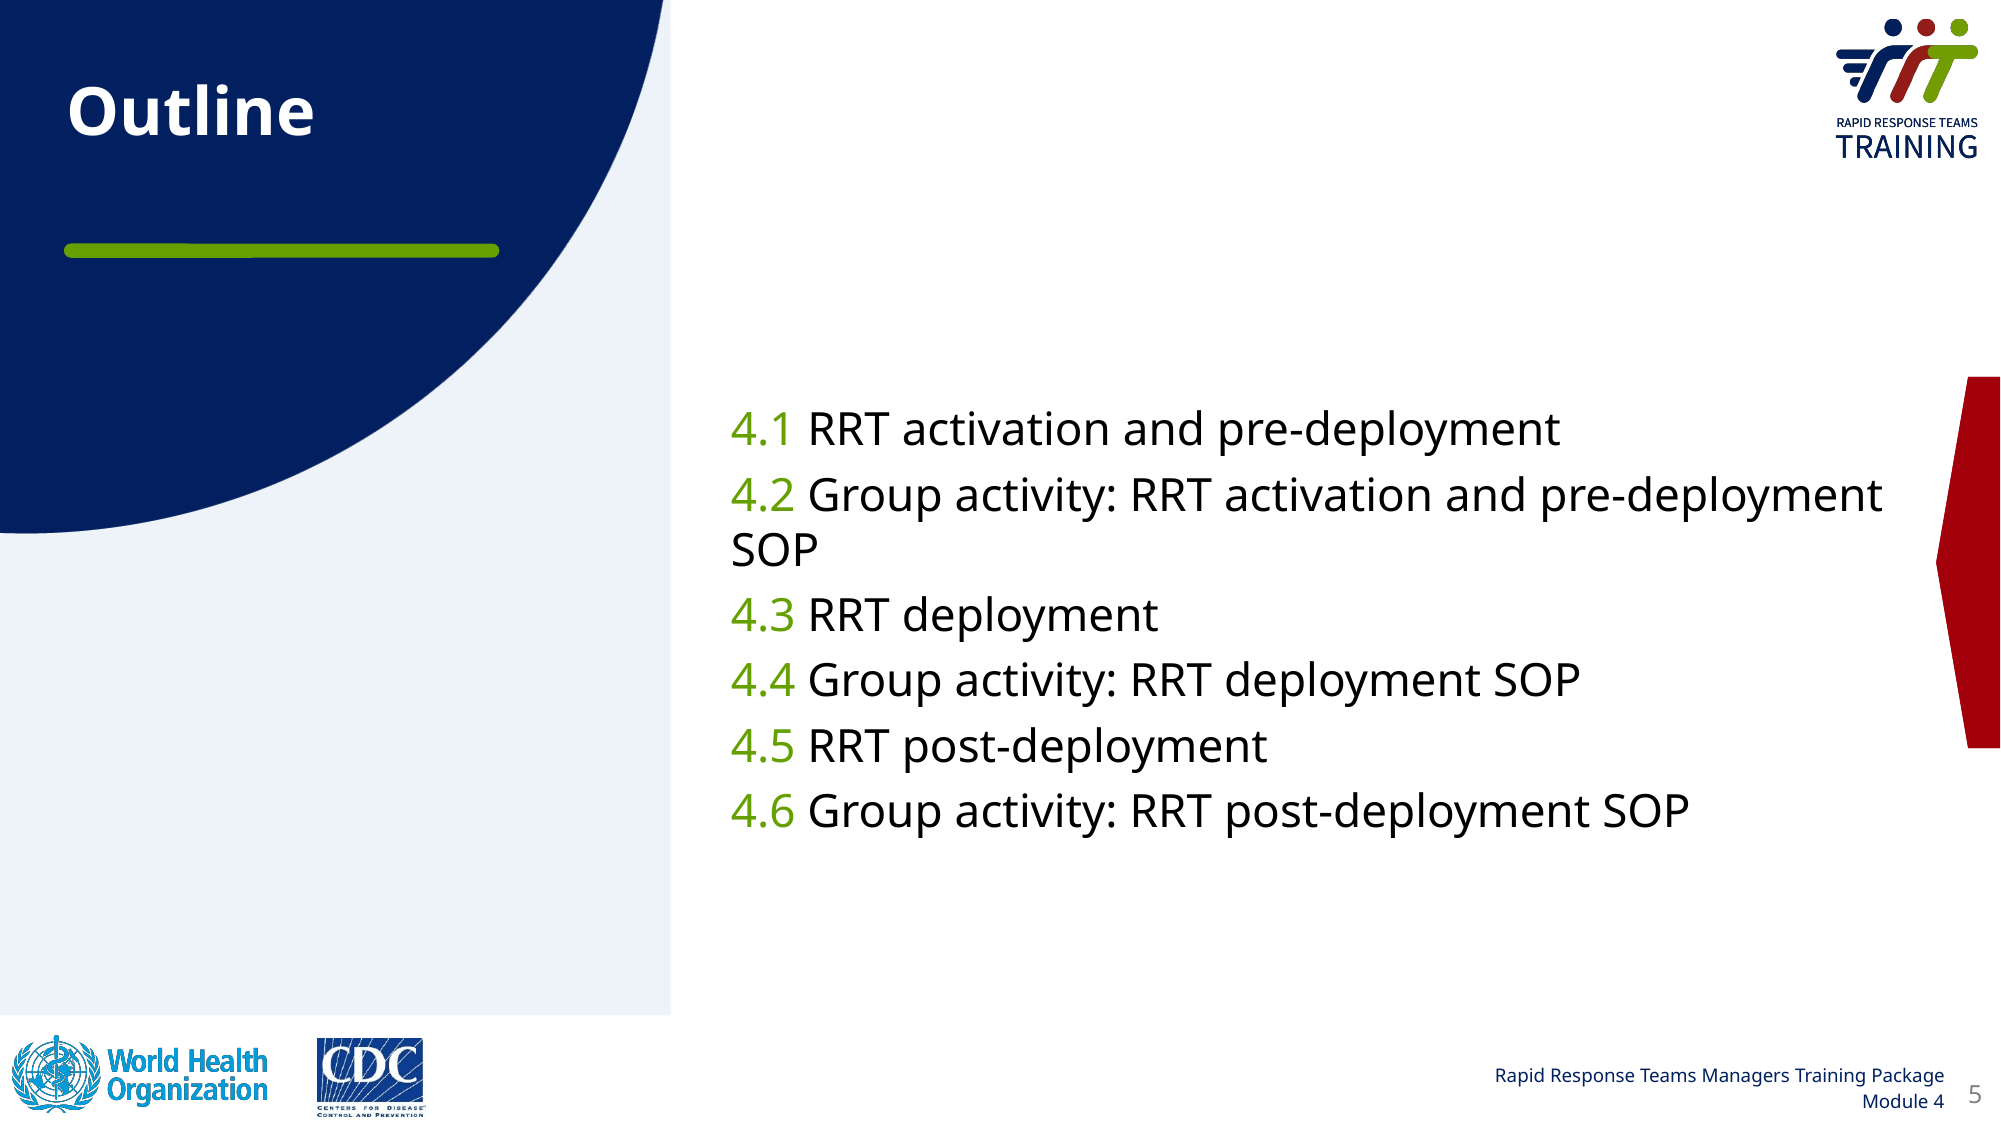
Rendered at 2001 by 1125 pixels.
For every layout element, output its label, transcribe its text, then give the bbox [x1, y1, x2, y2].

picture [36, 1088, 78, 1105]
picture [34, 1054, 43, 1078]
picture [71, 1053, 90, 1091]
picture [59, 1035, 267, 1113]
picture [1835, 19, 1978, 167]
picture [12, 1083, 48, 1113]
picture [50, 1108, 62, 1113]
text_box 4.1 RRT activation and pre-deployment 4.2 Group activity: RRT activation and pre-deployment SOP 4.3 RRT deployment 4.4 Group activity: RRT deployment SOP 4.5 RRT post-deployment 4.6 Group activity: RRT post-deployment SOP [723, 326, 1900, 845]
picture [30, 1083, 37, 1091]
picture [12, 1035, 54, 1068]
picture [317, 1038, 426, 1117]
picture [40, 1062, 47, 1070]
picture [0, 0, 670, 538]
picture [24, 1054, 36, 1087]
picture [46, 1056, 54, 1062]
picture [22, 1062, 26, 1077]
slide_number 5 [1953, 1070, 1985, 1124]
text_box [1936, 376, 2000, 749]
text_box Outline [59, 61, 531, 157]
